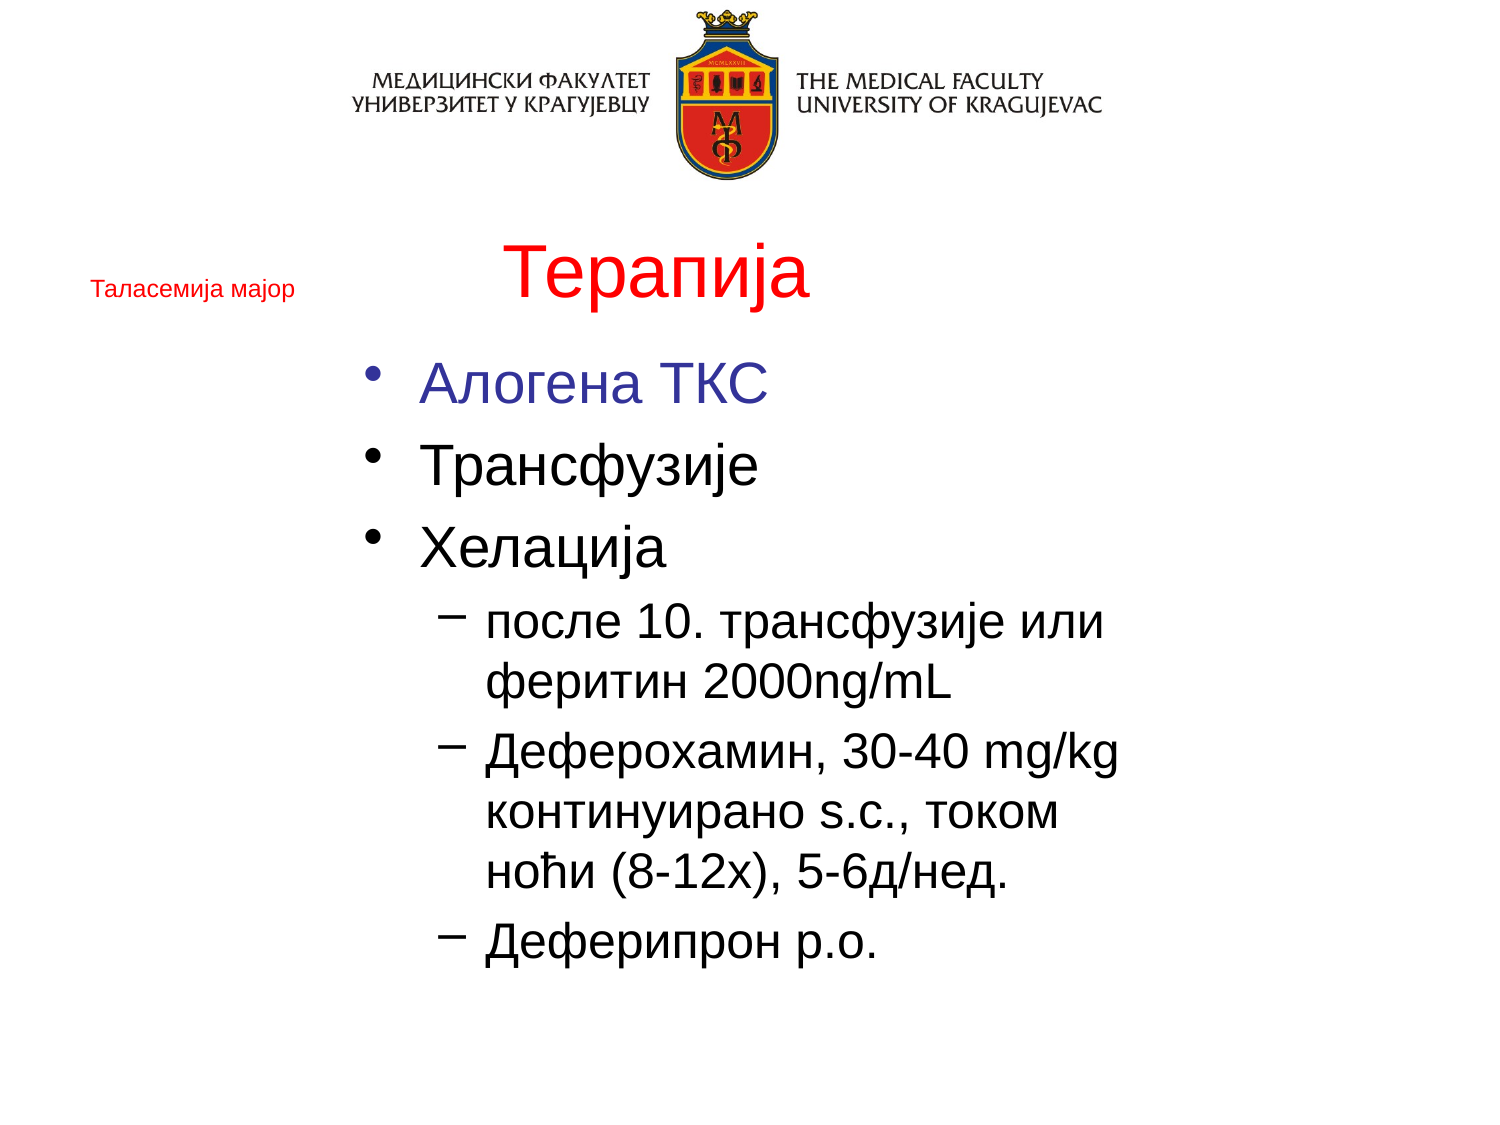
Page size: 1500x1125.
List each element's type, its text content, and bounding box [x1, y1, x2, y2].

title Таласемија мајор Терапија [74, 173, 1426, 362]
list Алогена ТКС Трансфузије Хелација после 10. трансфузије или феритин 2000ng/mL Дефероxамин, 30-40 mg/kg континуирано s.c., током ноћи (8-12х), 5-6д/нед. Деферипрон p.o. [348, 337, 1164, 1014]
picture [328, 0, 1125, 173]
